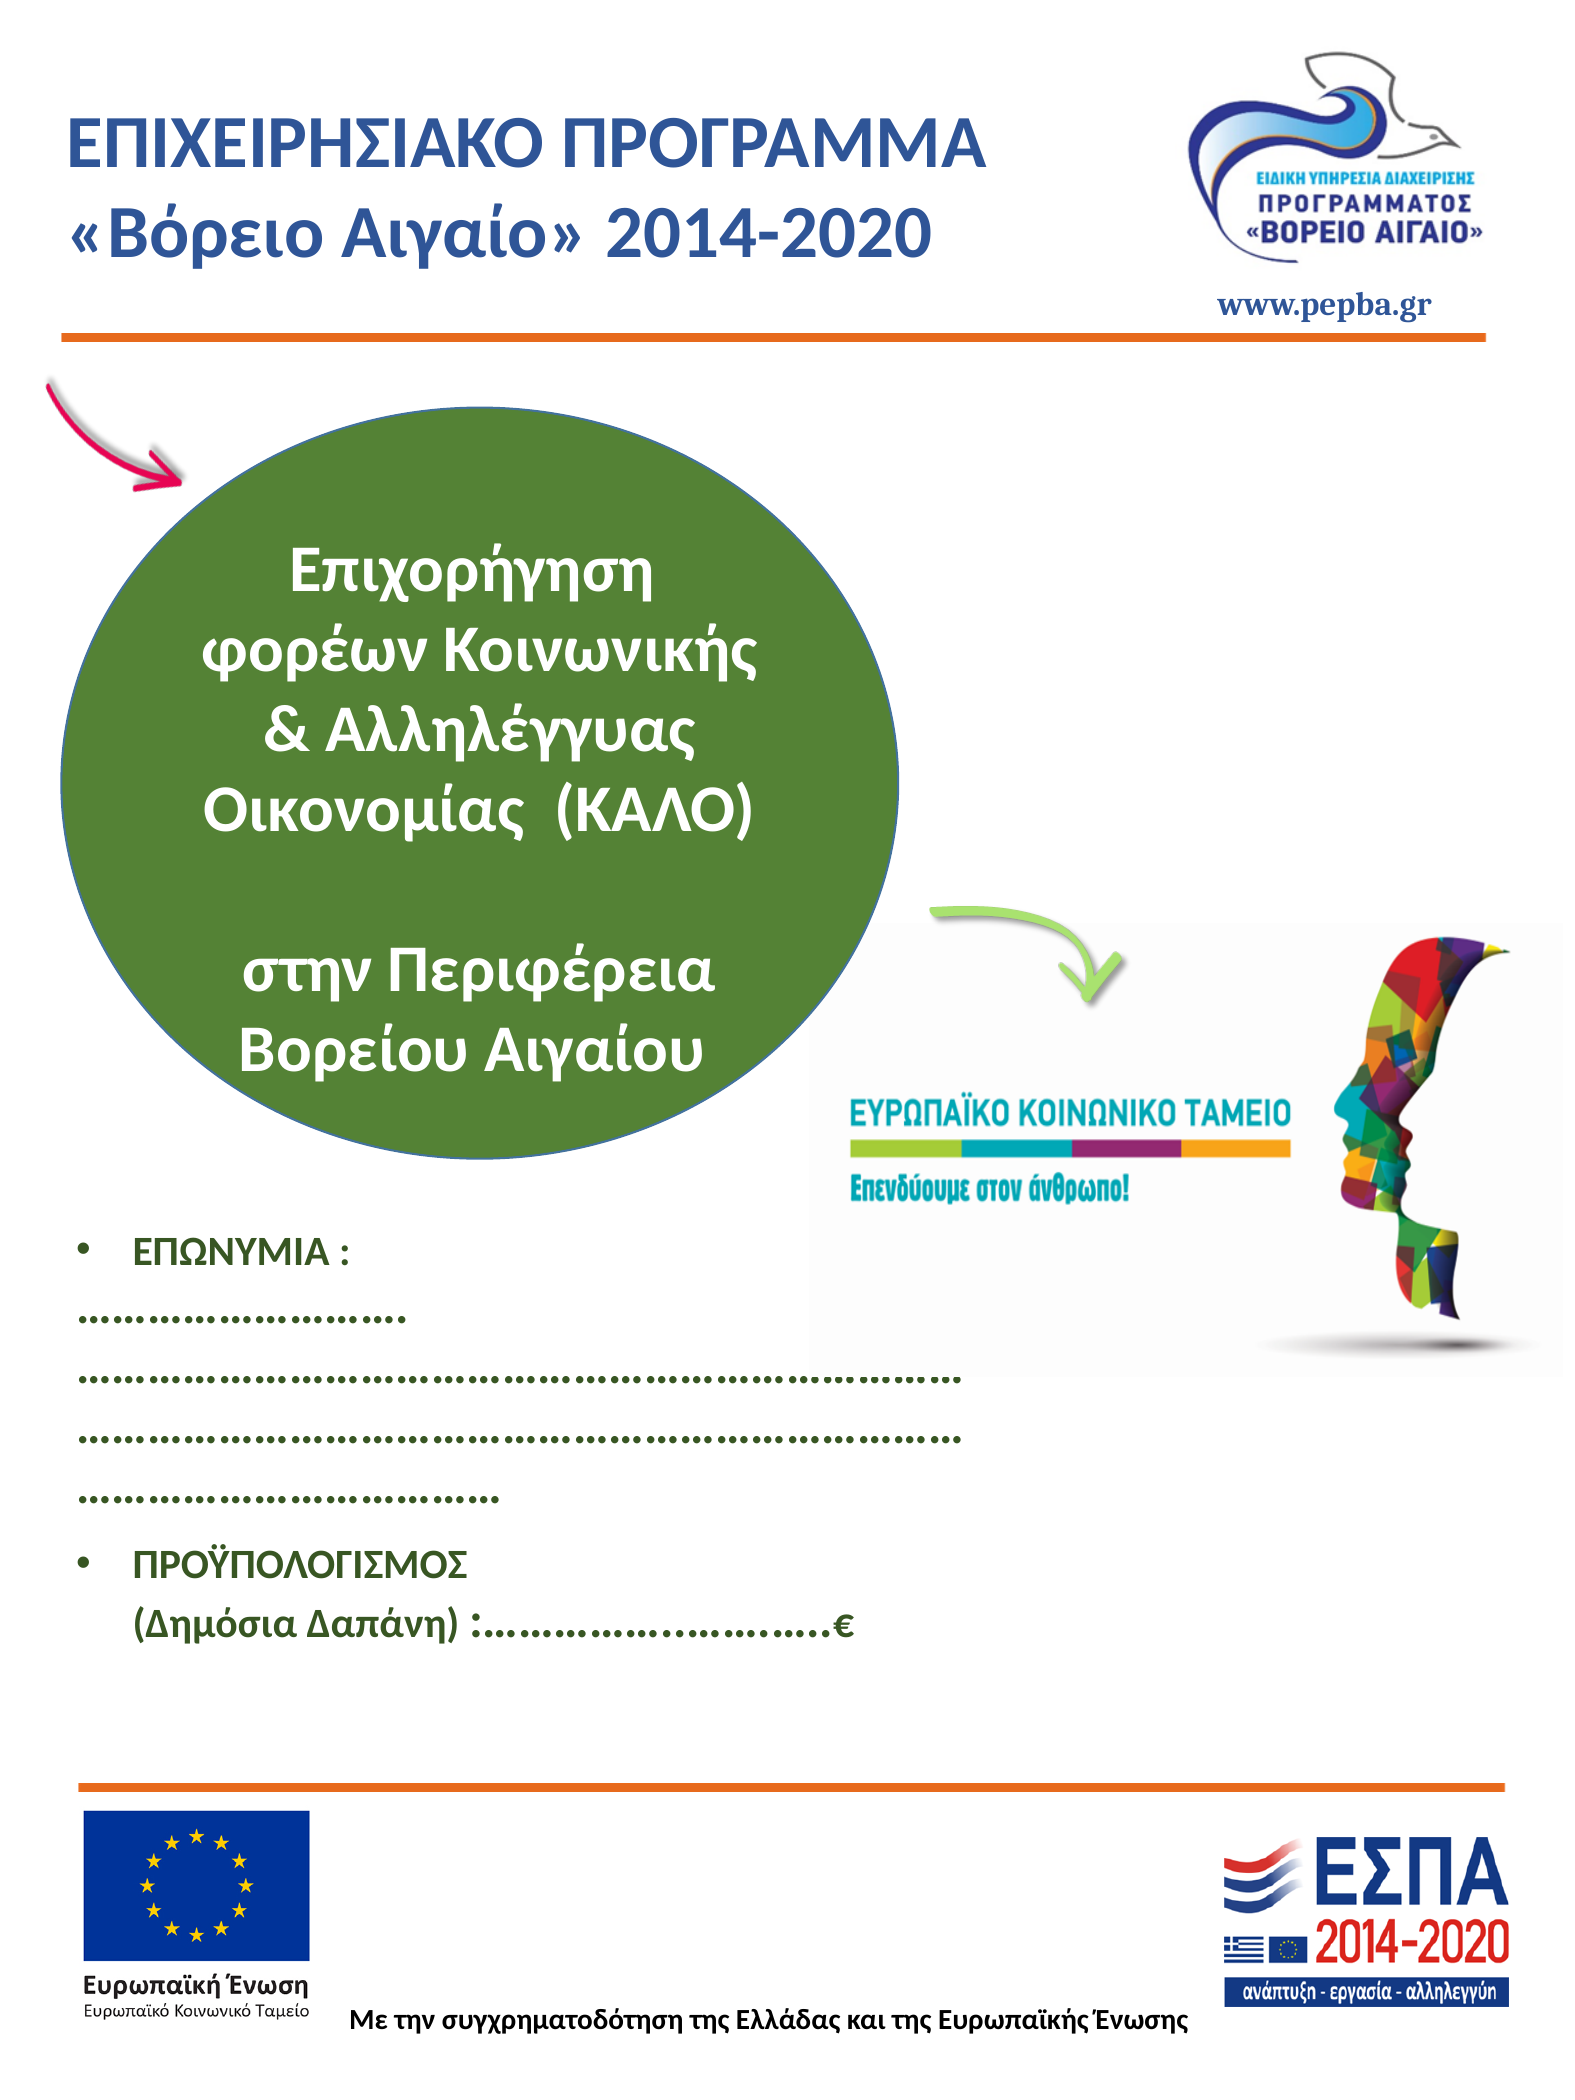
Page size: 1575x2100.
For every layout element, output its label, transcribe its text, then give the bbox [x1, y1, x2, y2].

text_box ΕΠΙΧΕΙΡΗΣΙΑΚΟ ΠΡΟΓΡΑΜΜΑ «Βόρειο Αιγαίο» 2014-2020 [51, 85, 1175, 281]
text_box ΕΠΩΝΥΜΙΑ : ……………………….…………………………………………………………………………………………………………………………………………………………………… [61, 1216, 1014, 1521]
text_box Επιχορήγηση φορέων Κοινωνικής & Αλληλέγγυας Οικονομίας (ΚΑΛΟ) στην Περιφέρεια Βορείου Αιγαίου [60, 406, 900, 1160]
picture [78, 1783, 1509, 1793]
picture [809, 901, 1563, 1377]
text_box Με την συγχρηματοδότηση της Ελλάδας και της Ευρωπαϊκής Ένωσης [273, 1975, 1265, 2043]
text_box ΠΡΟΫΠΟΛΟΓΙΣΜΟΣ (Δημόσια Δαπάνη) :……………..…….…..€ [61, 1529, 1235, 1705]
picture [35, 333, 1490, 523]
picture [79, 1805, 314, 2025]
text_box www.pepba.gr [1202, 290, 1447, 330]
picture [1175, 18, 1490, 290]
picture [1224, 1837, 1509, 2007]
